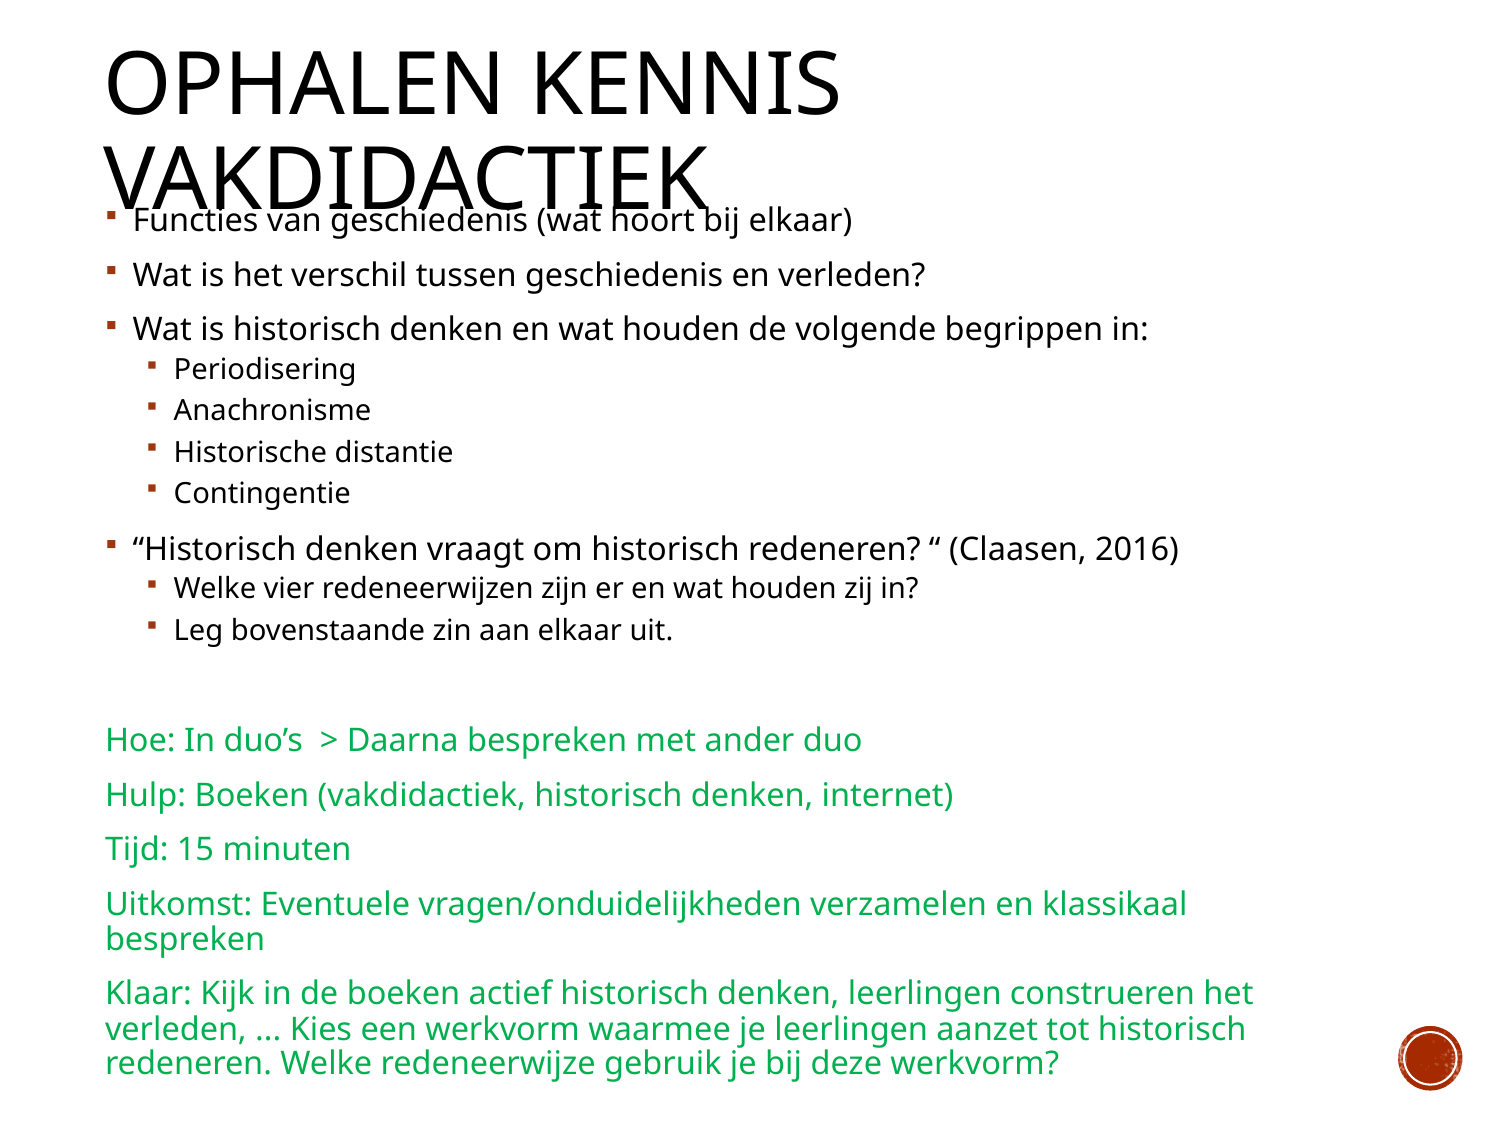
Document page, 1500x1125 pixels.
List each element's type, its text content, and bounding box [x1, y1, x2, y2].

title Ophalen kennis vakdidactiek [88, 1, 1364, 266]
list Functies van geschiedenis (wat hoort bij elkaar) Wat is het verschil tussen geschiedenis en verleden? Wat is historisch denken en wat houden de volgende begrippen in: Periodisering Anachronisme Historische distantie Contingentie “Historisch denken vraagt om historisch redeneren? “ (Claasen, 2016) Welke vier redeneerwijzen zijn er en wat houden zij in? Leg bovenstaande zin aan elkaar uit. Hoe: In duo’s > Daarna bespreken met ander duo Hulp: Boeken (vakdidactiek, historisch denken, internet) Tijd: 15 minuten Uitkomst: Eventuele vragen/onduidelijkheden verzamelen en klassikaal bespreken Klaar: Kijk in de boeken actief historisch denken, leerlingen construeren het verleden, ... Kies een werkvorm waarmee je leerlingen aanzet tot historisch redeneren. Welke redeneerwijze gebruik je bij deze werkvorm? [90, 196, 1365, 1094]
